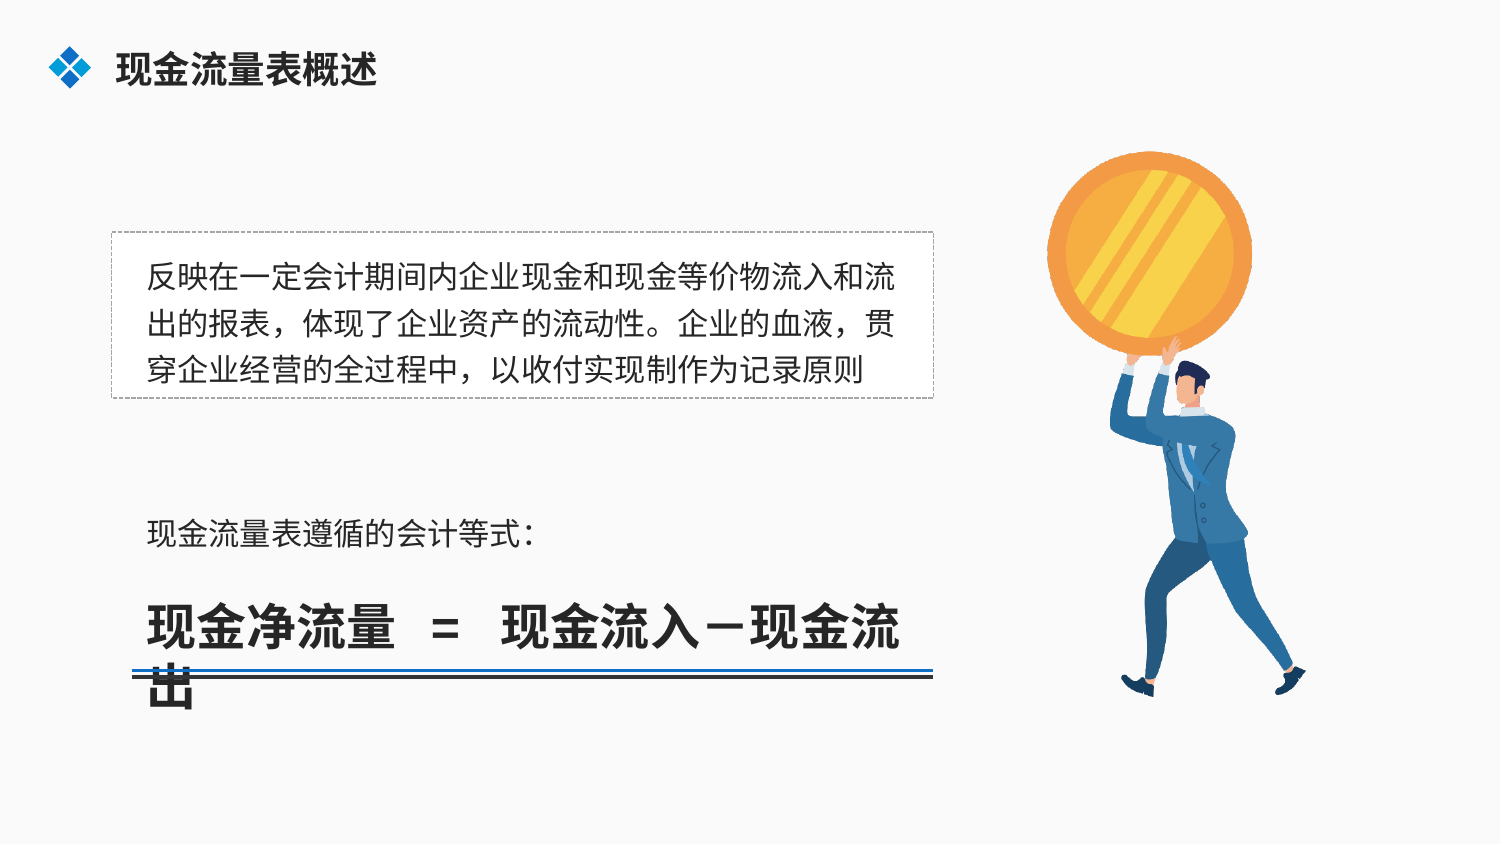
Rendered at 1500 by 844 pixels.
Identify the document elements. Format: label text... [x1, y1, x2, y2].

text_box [55, 52, 85, 83]
text_box 现金净流量 = 现金流入－现金流出 [131, 671, 901, 675]
text_box 现金流量表遵循的会计等式： [131, 506, 646, 559]
text_box 现金净流量 = 现金流入－现金流出 [131, 588, 901, 669]
text_box 现金流量表概述 [100, 38, 735, 99]
picture [901, 69, 1452, 787]
text_box 反映在一定会计期间内企业现金和现金等价物流入和流出的报表，体现了企业资产的流动性。企业的血液，贯穿企业经营的全过程中，以收付实现制作为记录原则 [131, 240, 901, 396]
text_box [110, 231, 901, 399]
text_box 现金净流量 = 现金流入－现金流出 [131, 678, 901, 724]
